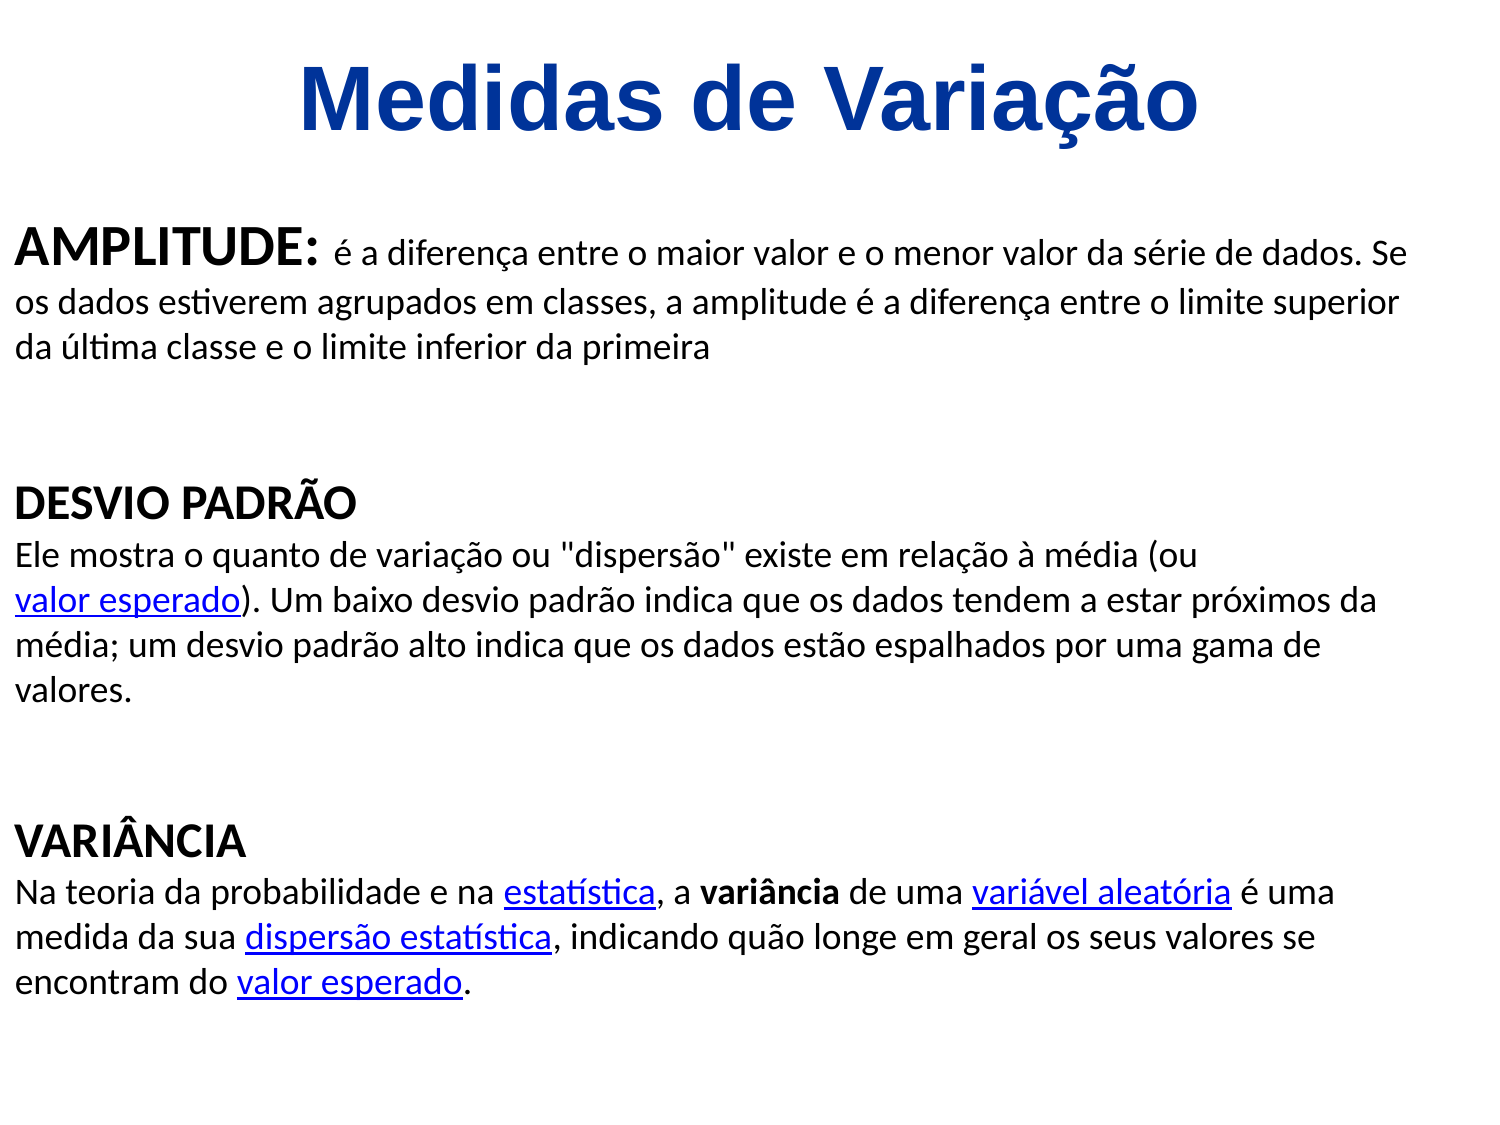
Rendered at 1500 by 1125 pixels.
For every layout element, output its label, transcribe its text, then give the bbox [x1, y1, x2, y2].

text_box VARIÂNCIA Na teoria da probabilidade e na estatística, a variância de uma variável aleatória é uma medida da sua dispersão estatística, indicando quão longe em geral os seus valores se encontram do valor esperado. [0, 799, 1413, 1010]
text_box Medidas de Variação [74, 24, 1425, 163]
text_box AMPLITUDE: é a diferença entre o maior valor e o menor valor da série de dados. Se os dados estiverem agrupados em classes, a amplitude é a diferença entre o limite superior da última classe e o limite inferior da primeira [0, 200, 1425, 375]
text_box DESVIO PADRÃO Ele mostra o quanto de variação ou "dispersão" existe em relação à média (ou valor esperado). Um baixo desvio padrão indica que os dados tendem a estar próximos da média; um desvio padrão alto indica que os dados estão espalhados por uma gama de valores. [0, 462, 1438, 718]
